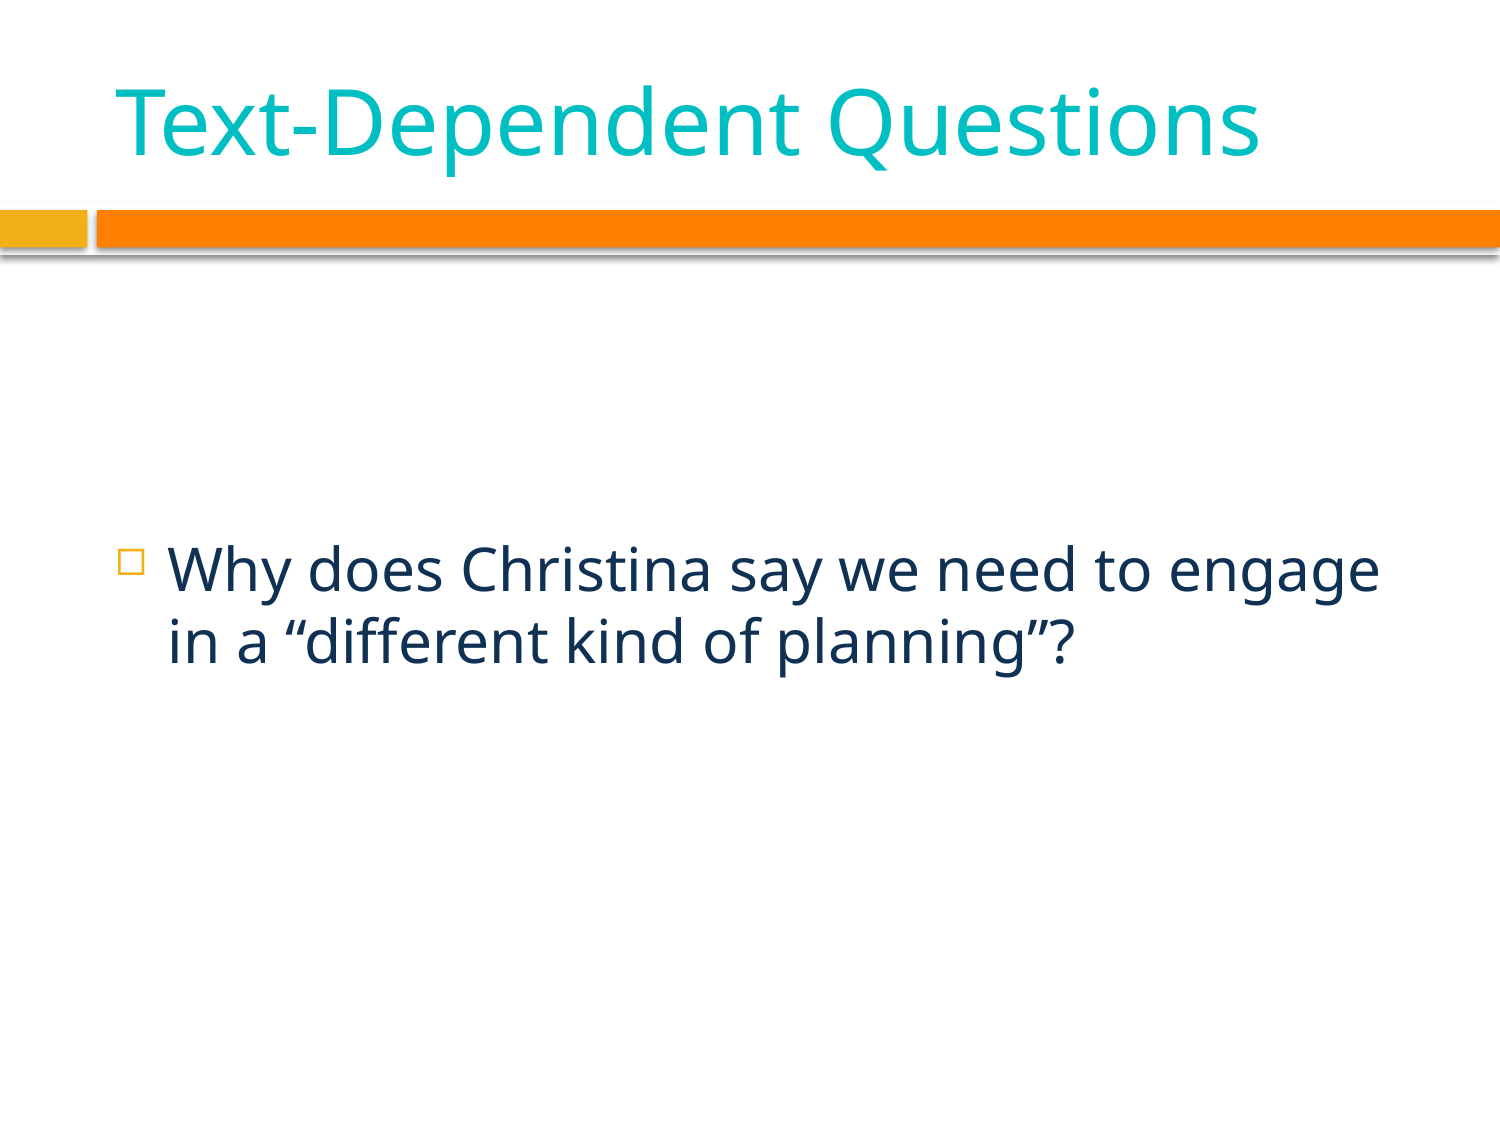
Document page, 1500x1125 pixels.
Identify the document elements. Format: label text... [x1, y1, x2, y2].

list Why does Christina say we need to engage in a “different kind of planning”? [100, 262, 1438, 1000]
title Text-Dependent Questions [100, 37, 1438, 200]
